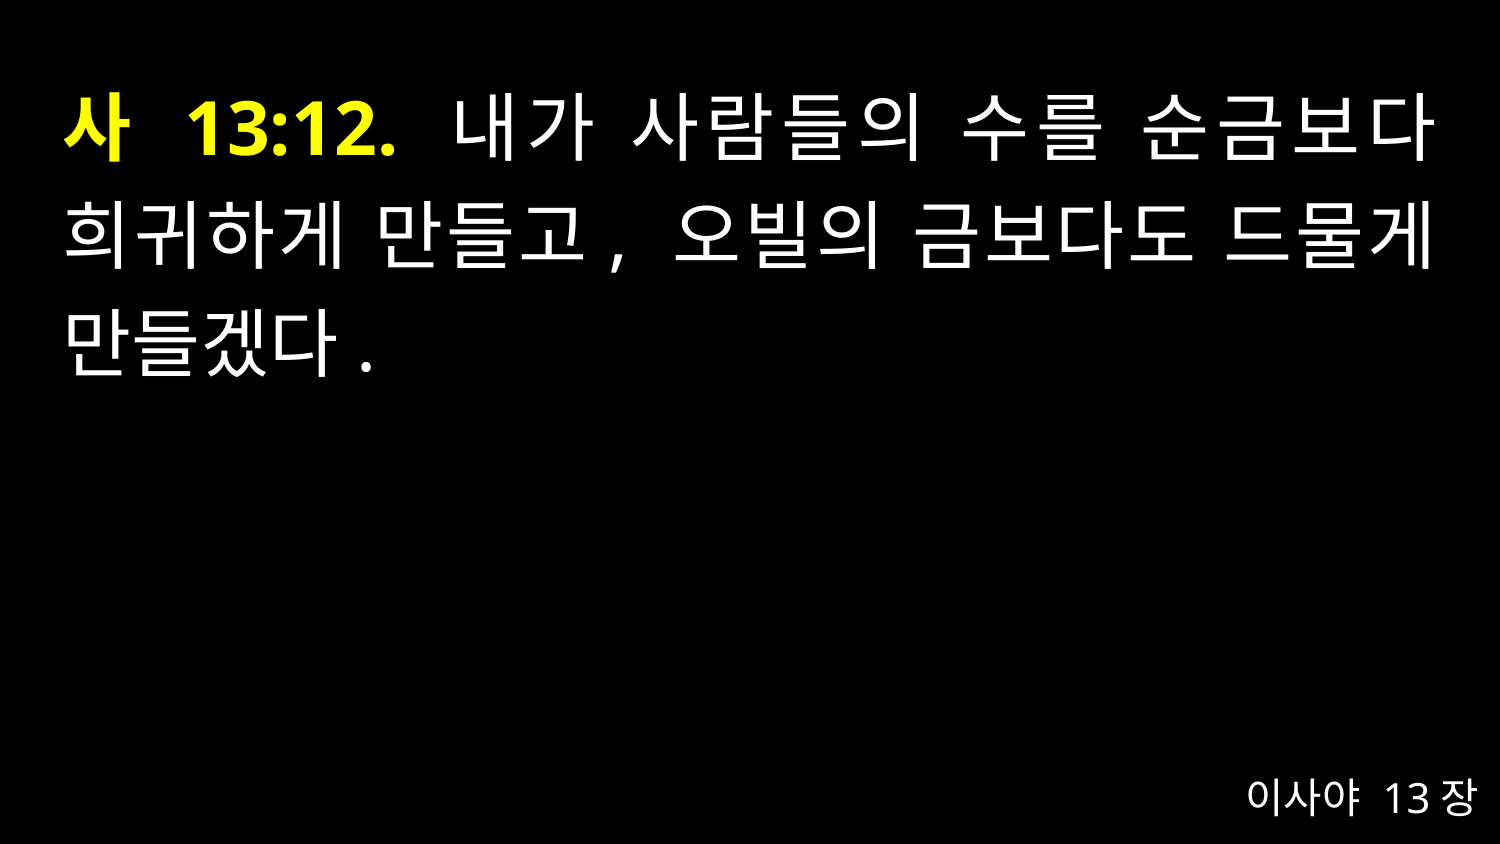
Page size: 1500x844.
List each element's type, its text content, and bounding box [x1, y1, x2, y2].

title 사 13:12. 내가 사람들의 수를 순금보다 희귀하게 만들고, 오빌의 금보다도 드물게 만들겠다. [0, 0, 1500, 844]
subtitle 이사야 13장 [916, 770, 1500, 844]
